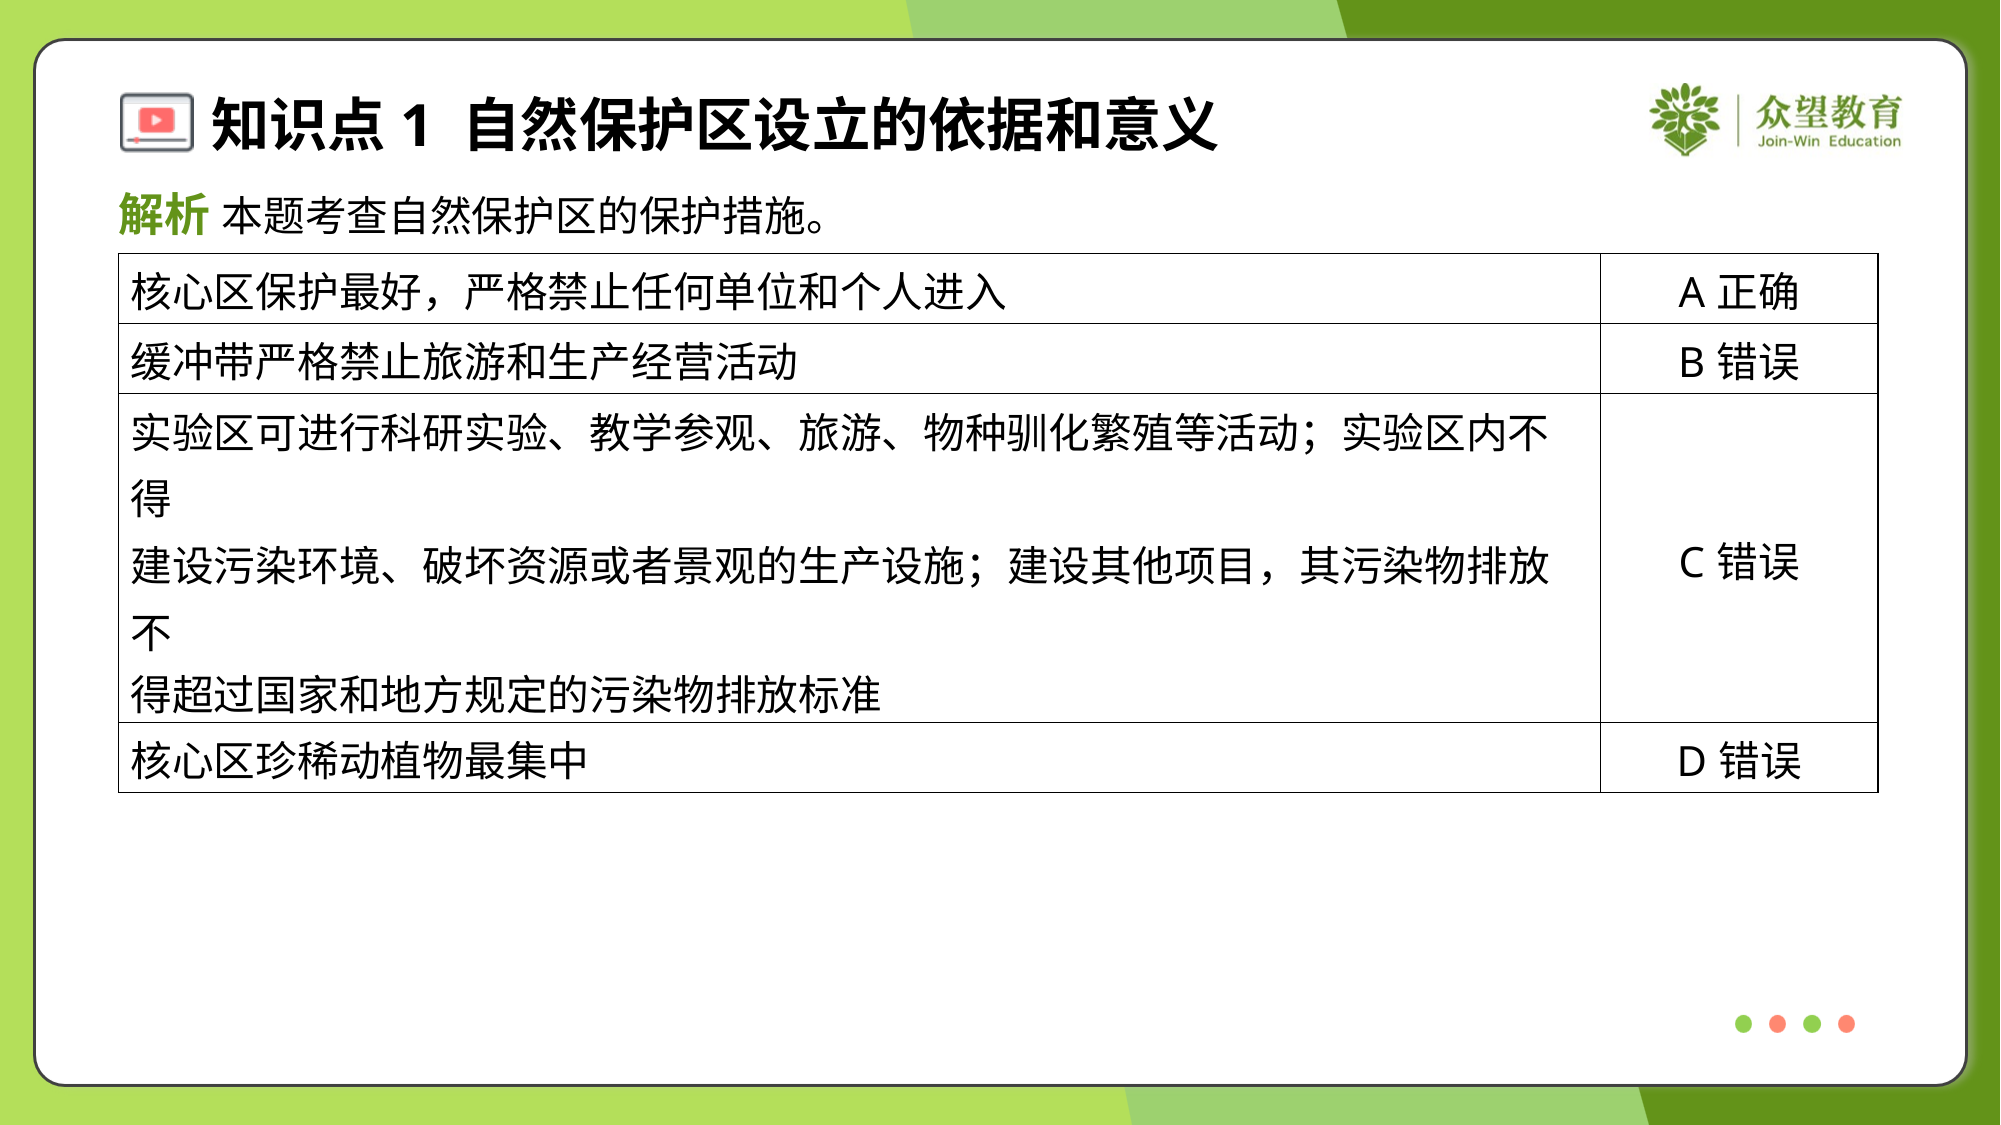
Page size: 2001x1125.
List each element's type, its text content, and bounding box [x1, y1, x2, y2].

table_cell 实验区可进行科研实验、教学参观、旅游、物种驯化繁殖等活动；实验区内不得 建设污染环境、破坏资源或者景观的生产设施；建设其他项目，其污染物排放不 得超过国家和地方规定的污染物排放标准 [119, 394, 1600, 722]
table_header 核心区保护最好，严格禁止任何单位和个人进入 [119, 254, 1600, 323]
table_cell D错误 [1601, 723, 1877, 792]
text_box 解析 本题考查自然保护区的保护措施。 [118, 159, 1883, 231]
table_cell C错误 [1601, 394, 1877, 722]
table_cell 缓冲带严格禁止旅游和生产经营活动 [119, 324, 1600, 393]
table_cell 核心区珍稀动植物最集中 [119, 723, 1600, 792]
table_cell B错误 [1601, 324, 1877, 393]
table_header A正确 [1601, 254, 1877, 323]
picture [0, 0, 2000, 1125]
